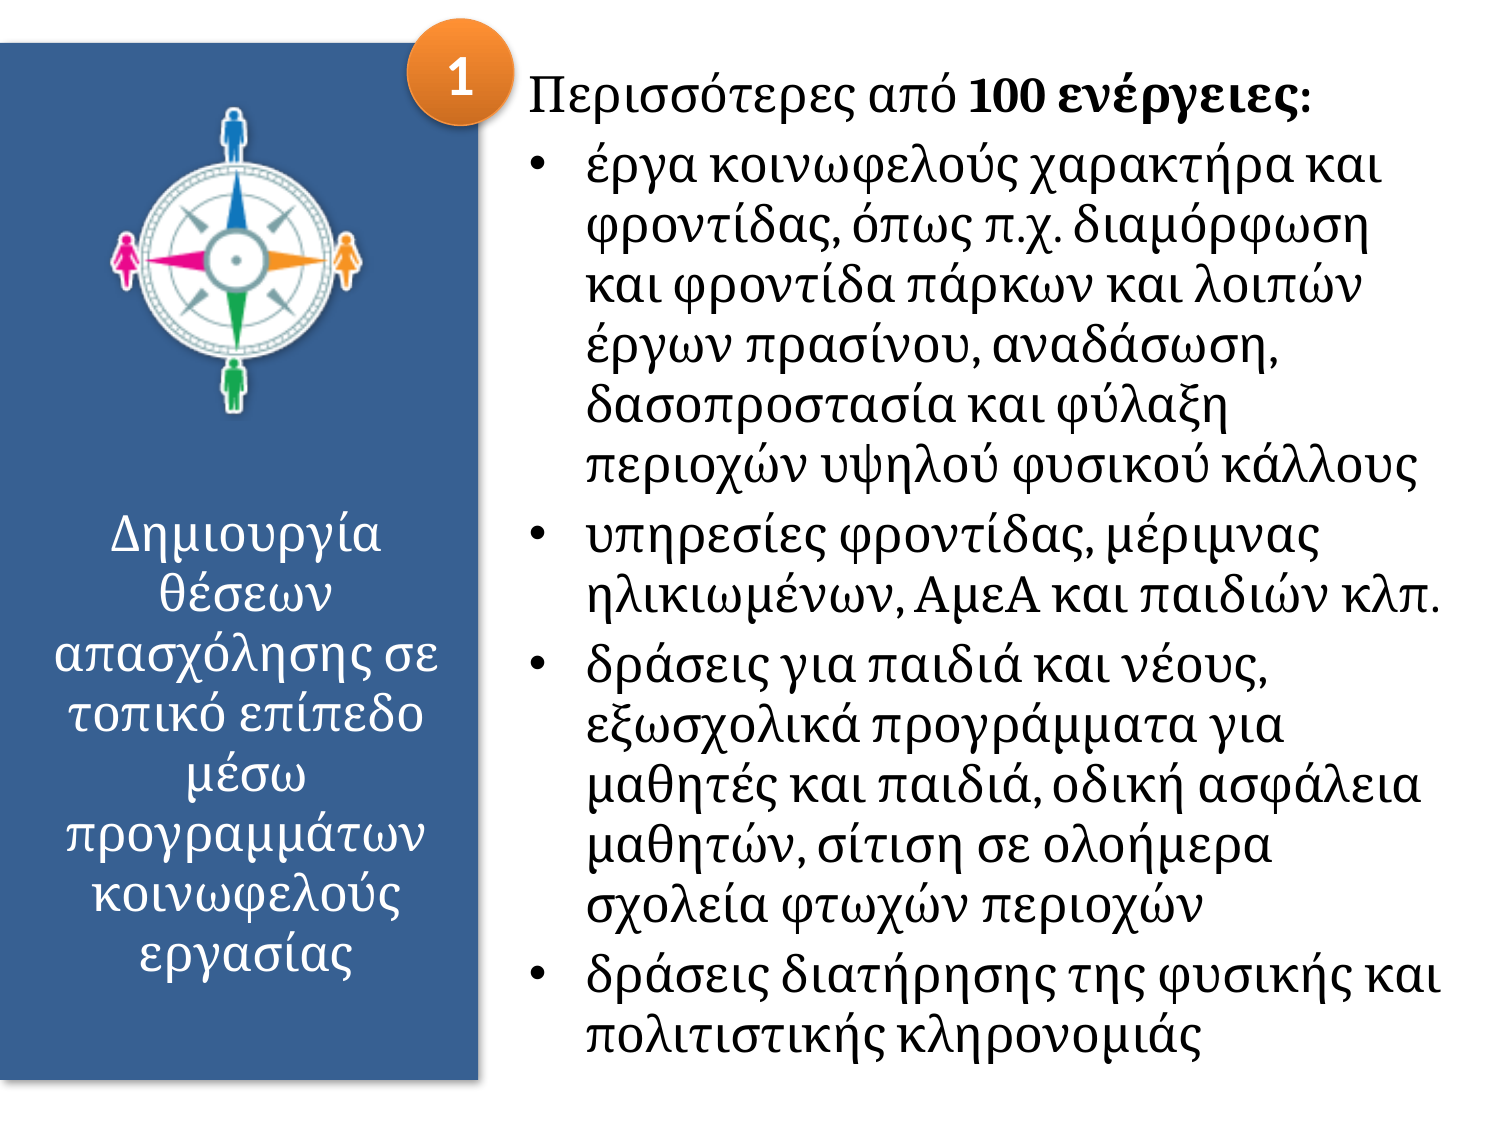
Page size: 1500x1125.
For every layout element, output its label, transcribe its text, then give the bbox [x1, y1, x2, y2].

text_box 1 [406, 18, 515, 127]
text_box Δημιουργία θέσεων απασχόλησης σε τοπικό επίπεδο μέσω προγραμμάτων κοινωφελούς εργασίας [0, 42, 479, 1080]
picture [104, 101, 374, 421]
list Περισσότερες από 100 ενέργειες: έργα κοινωφελούς χαρακτήρα και φροντίδας, όπως π.χ. διαμόρφωση και φροντίδα πάρκων και λοιπών έργων πρασίνου, αναδάσωση, δασοπροστασία και φύλαξη περιοχών υψηλού φυσικού κάλλους υπηρεσίες φροντίδας, μέριμνας ηλικιωμένων, ΑμεΑ και παιδιών κλπ. δράσεις για παιδιά και νέους, εξωσχολικά προγράμματα για μαθητές και παιδιά, οδική ασφάλεια μαθητών, σίτιση σε ολοήμερα σχολεία φτωχών περιοχών δράσεις διατήρησης της φυσικής και πολιτιστικής κληρονομιάς [513, 42, 1471, 1083]
